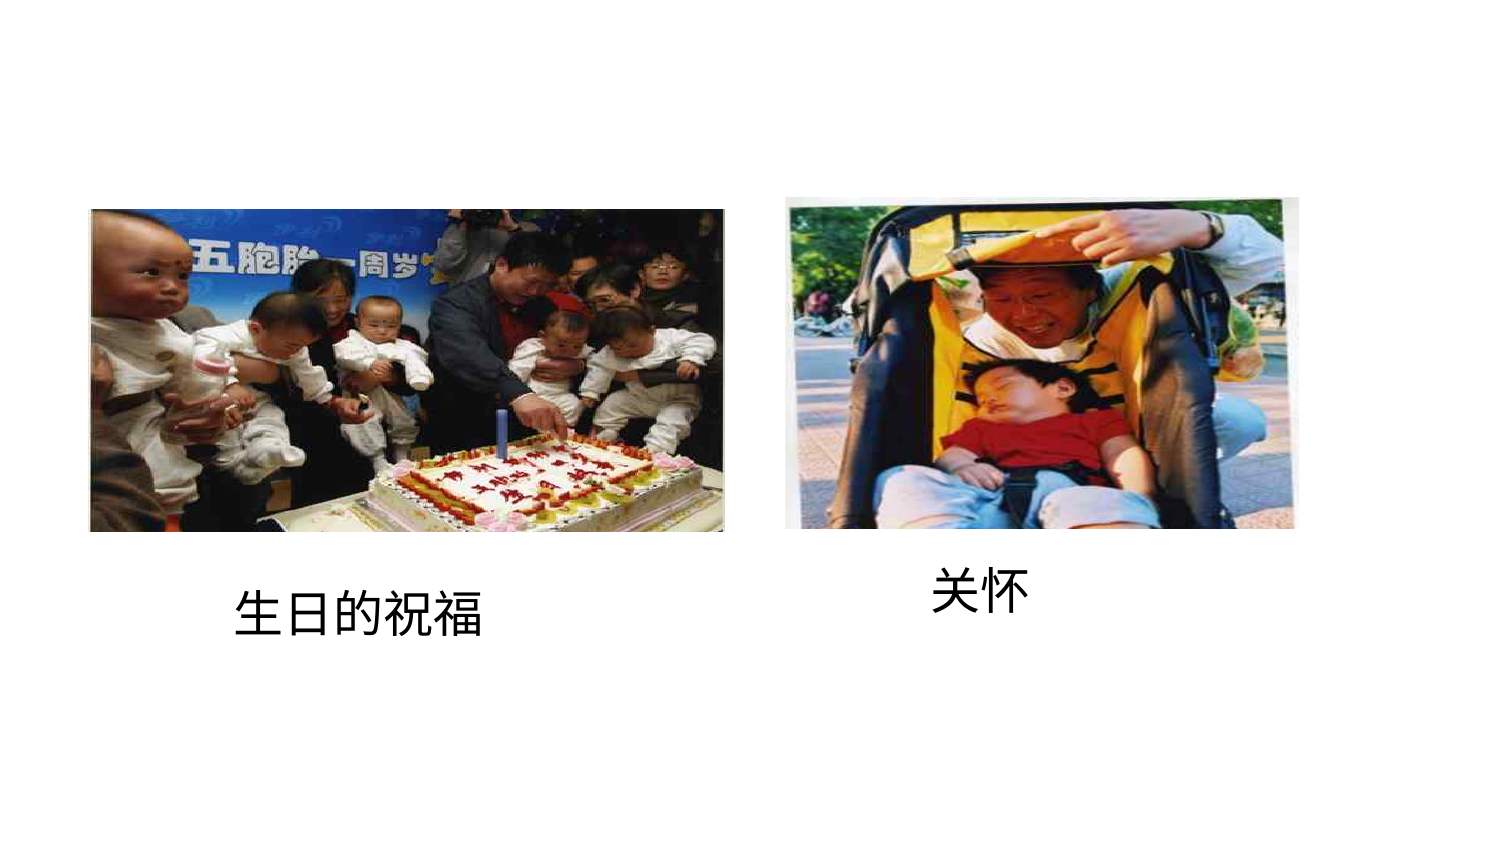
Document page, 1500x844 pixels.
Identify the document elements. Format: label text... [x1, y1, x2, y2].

picture [785, 197, 1300, 529]
picture [88, 208, 726, 533]
text_box 关怀 [915, 551, 1329, 627]
text_box 生日的祝福 [218, 575, 573, 651]
